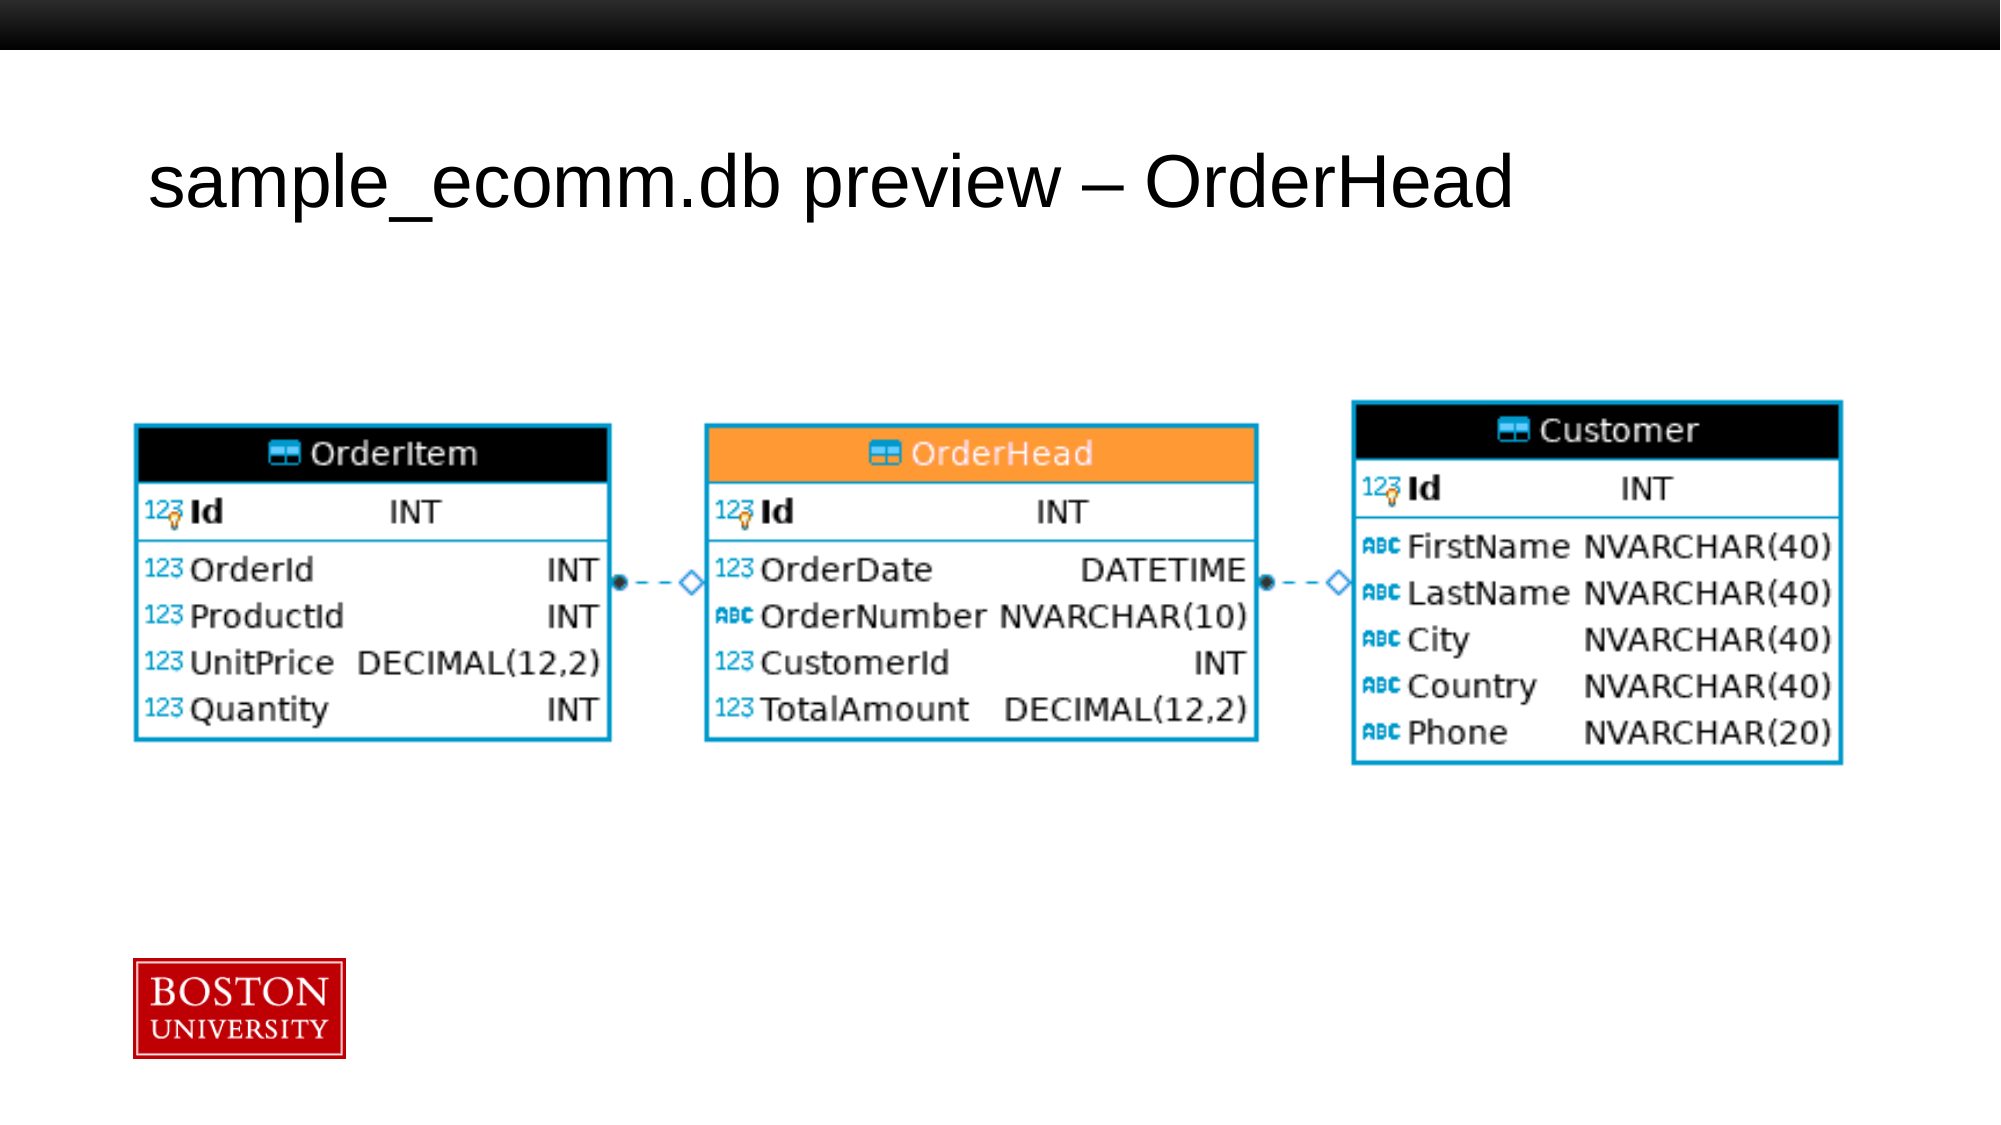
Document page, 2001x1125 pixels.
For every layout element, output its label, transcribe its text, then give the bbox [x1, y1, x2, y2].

picture [133, 958, 346, 1059]
title sample_ecomm.db preview – OrderHead [133, 125, 1867, 238]
list [133, 304, 1922, 893]
picture [65, 331, 1867, 789]
